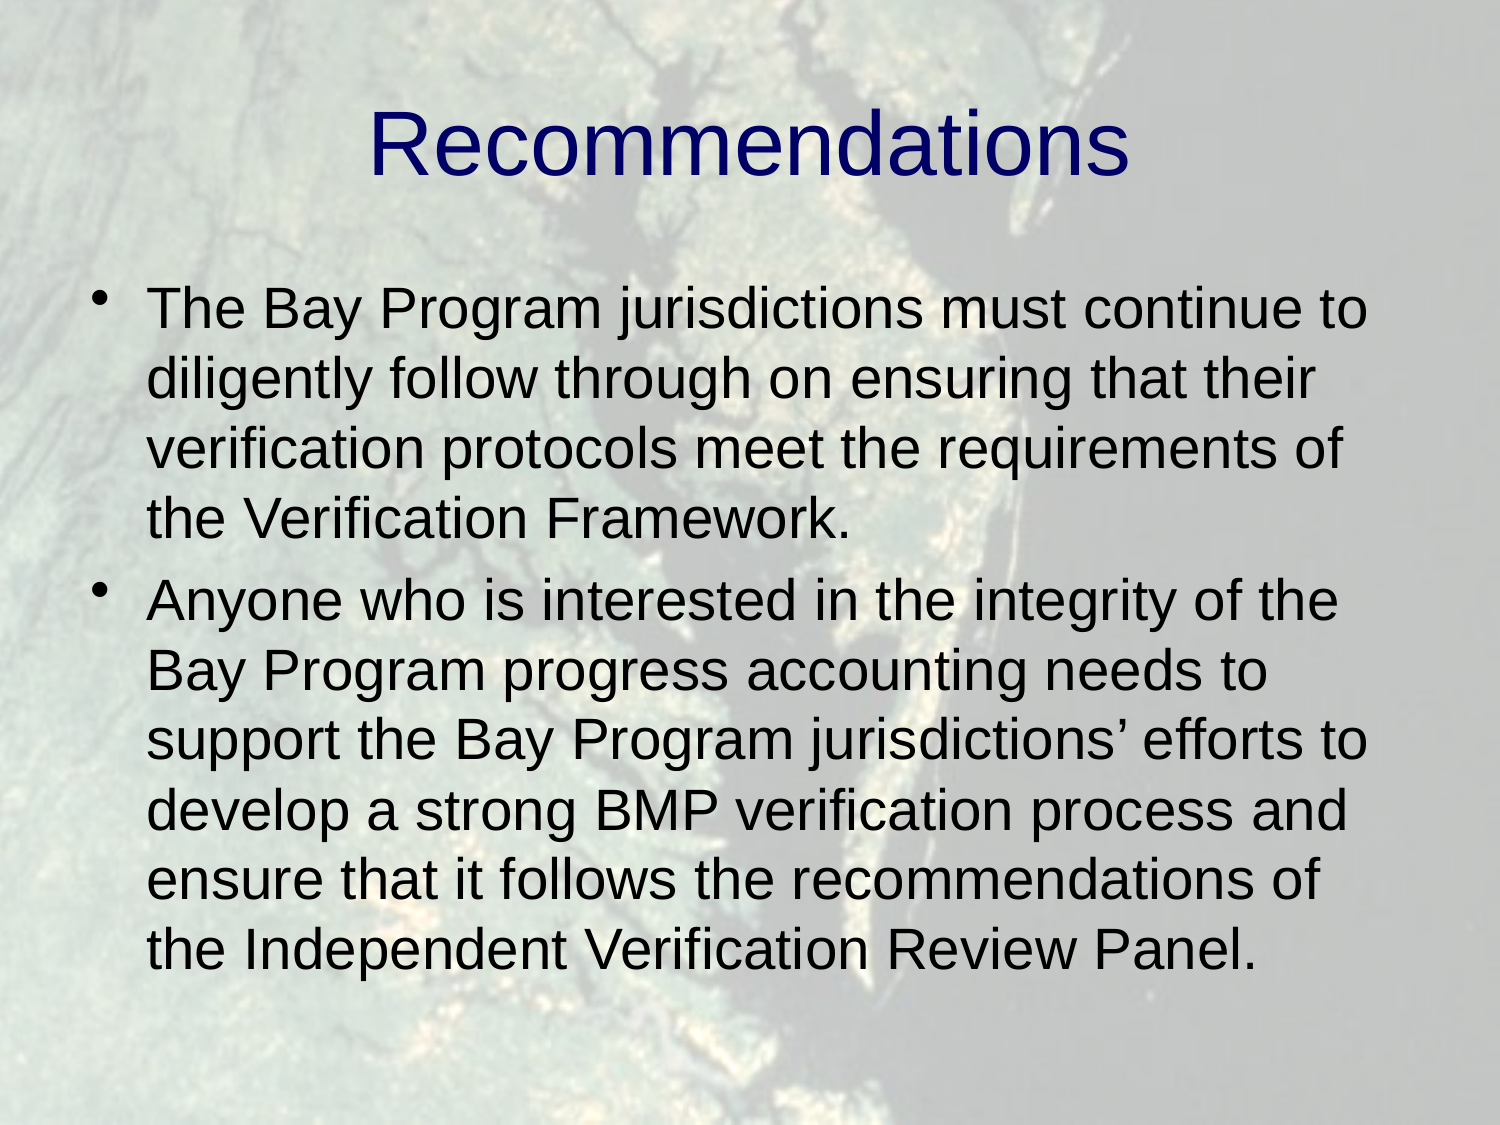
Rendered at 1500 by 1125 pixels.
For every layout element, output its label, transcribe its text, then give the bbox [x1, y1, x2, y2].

list The Bay Program jurisdictions must continue to diligently follow through on ensuring that their verification protocols meet the requirements of the Verification Framework. Anyone who is interested in the integrity of the Bay Program progress accounting needs to support the Bay Program jurisdictions’ efforts to develop a strong BMP verification process and ensure that it follows the recommendations of the Independent Verification Review Panel. [75, 262, 1425, 1005]
title Recommendations [75, 45, 1425, 233]
